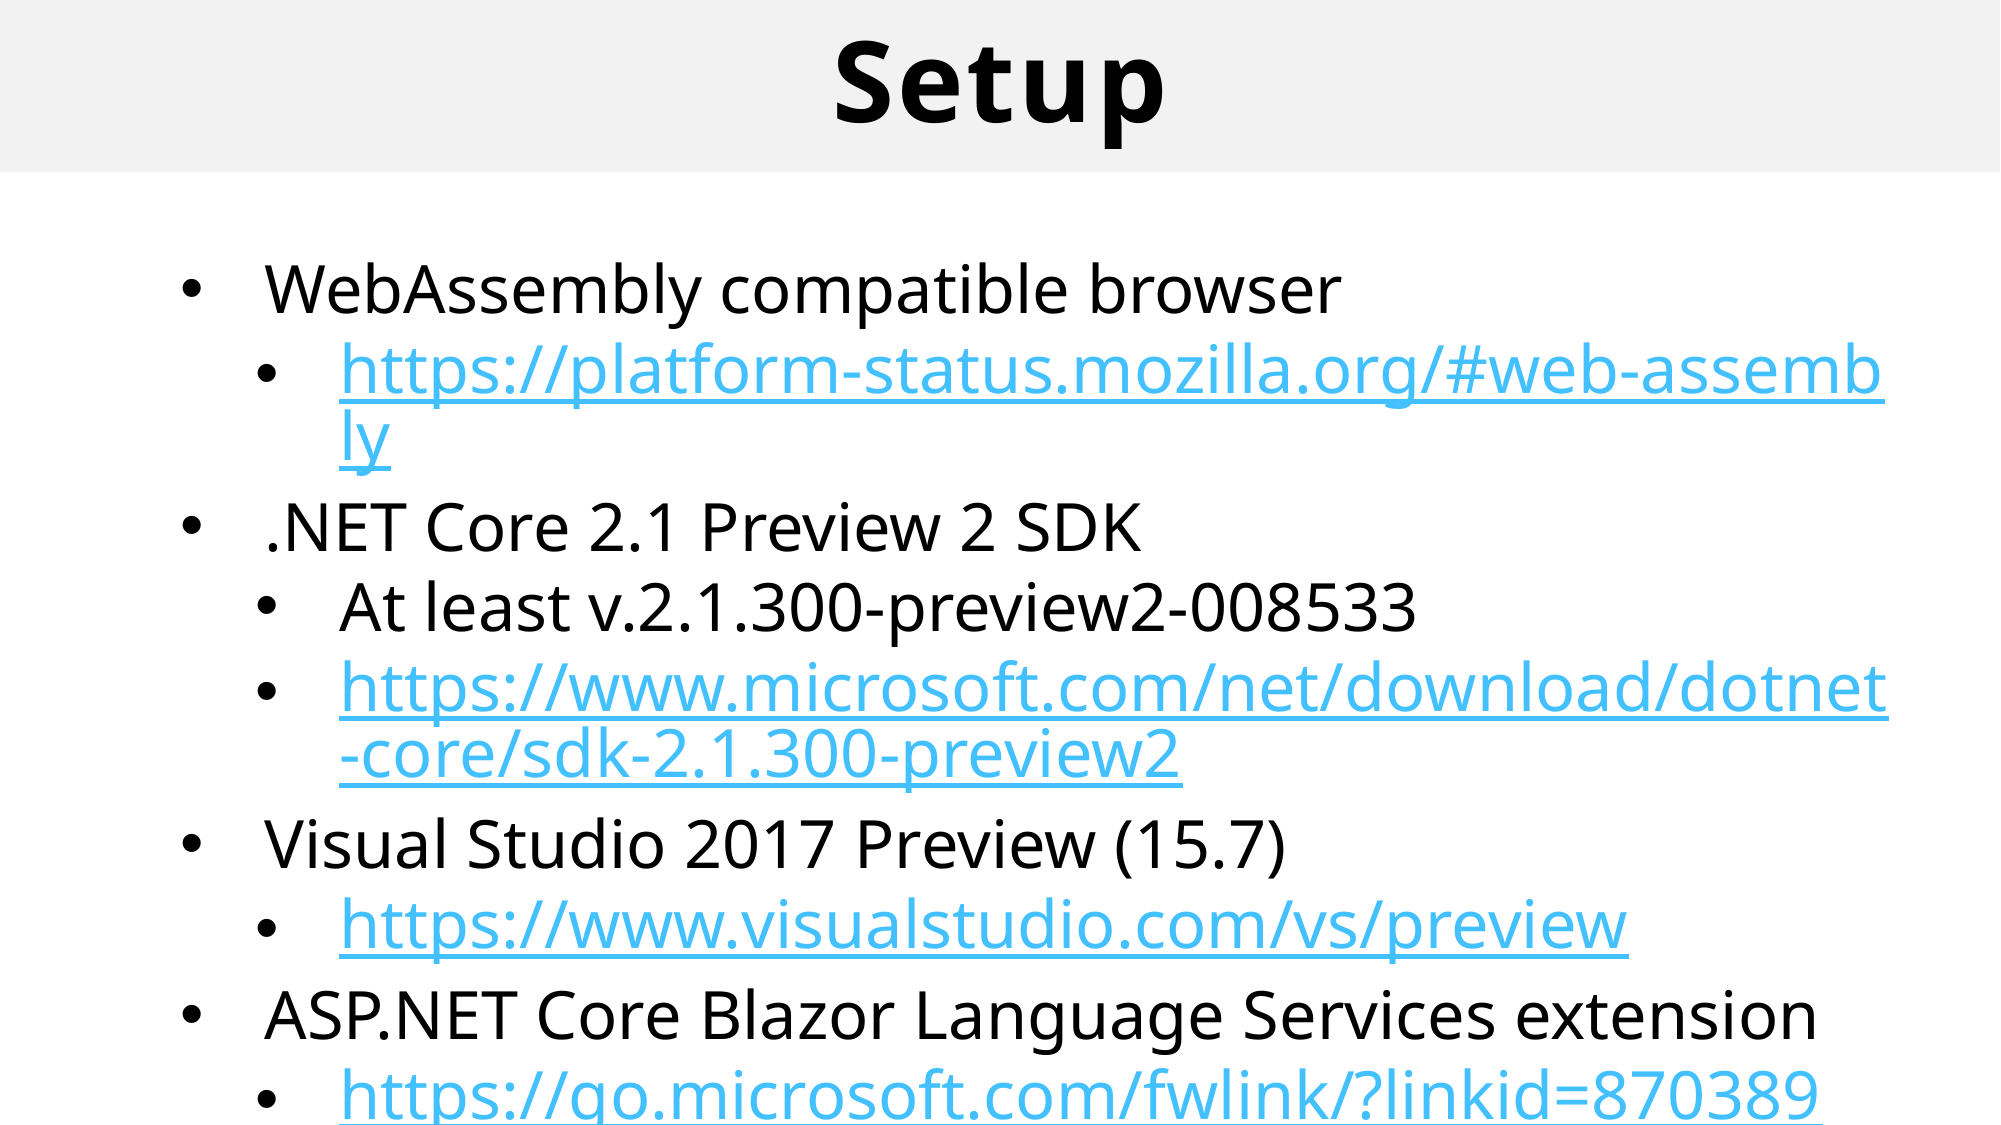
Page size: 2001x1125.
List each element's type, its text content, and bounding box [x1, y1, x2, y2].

text_box WebAssembly compatible browser https://platform-status.mozilla.org/#web-assembly .NET Core 2.1 Preview 2 SDK At least v.2.1.300-preview2-008533 https://www.microsoft.com/net/download/dotnet-core/sdk-2.1.300-preview2 Visual Studio 2017 Preview (15.7) https://www.visualstudio.com/vs/preview ASP.NET Core Blazor Language Services extension https://go.microsoft.com/fwlink/?linkid=870389 [0, 172, 2000, 1086]
title Setup [0, 0, 2000, 172]
